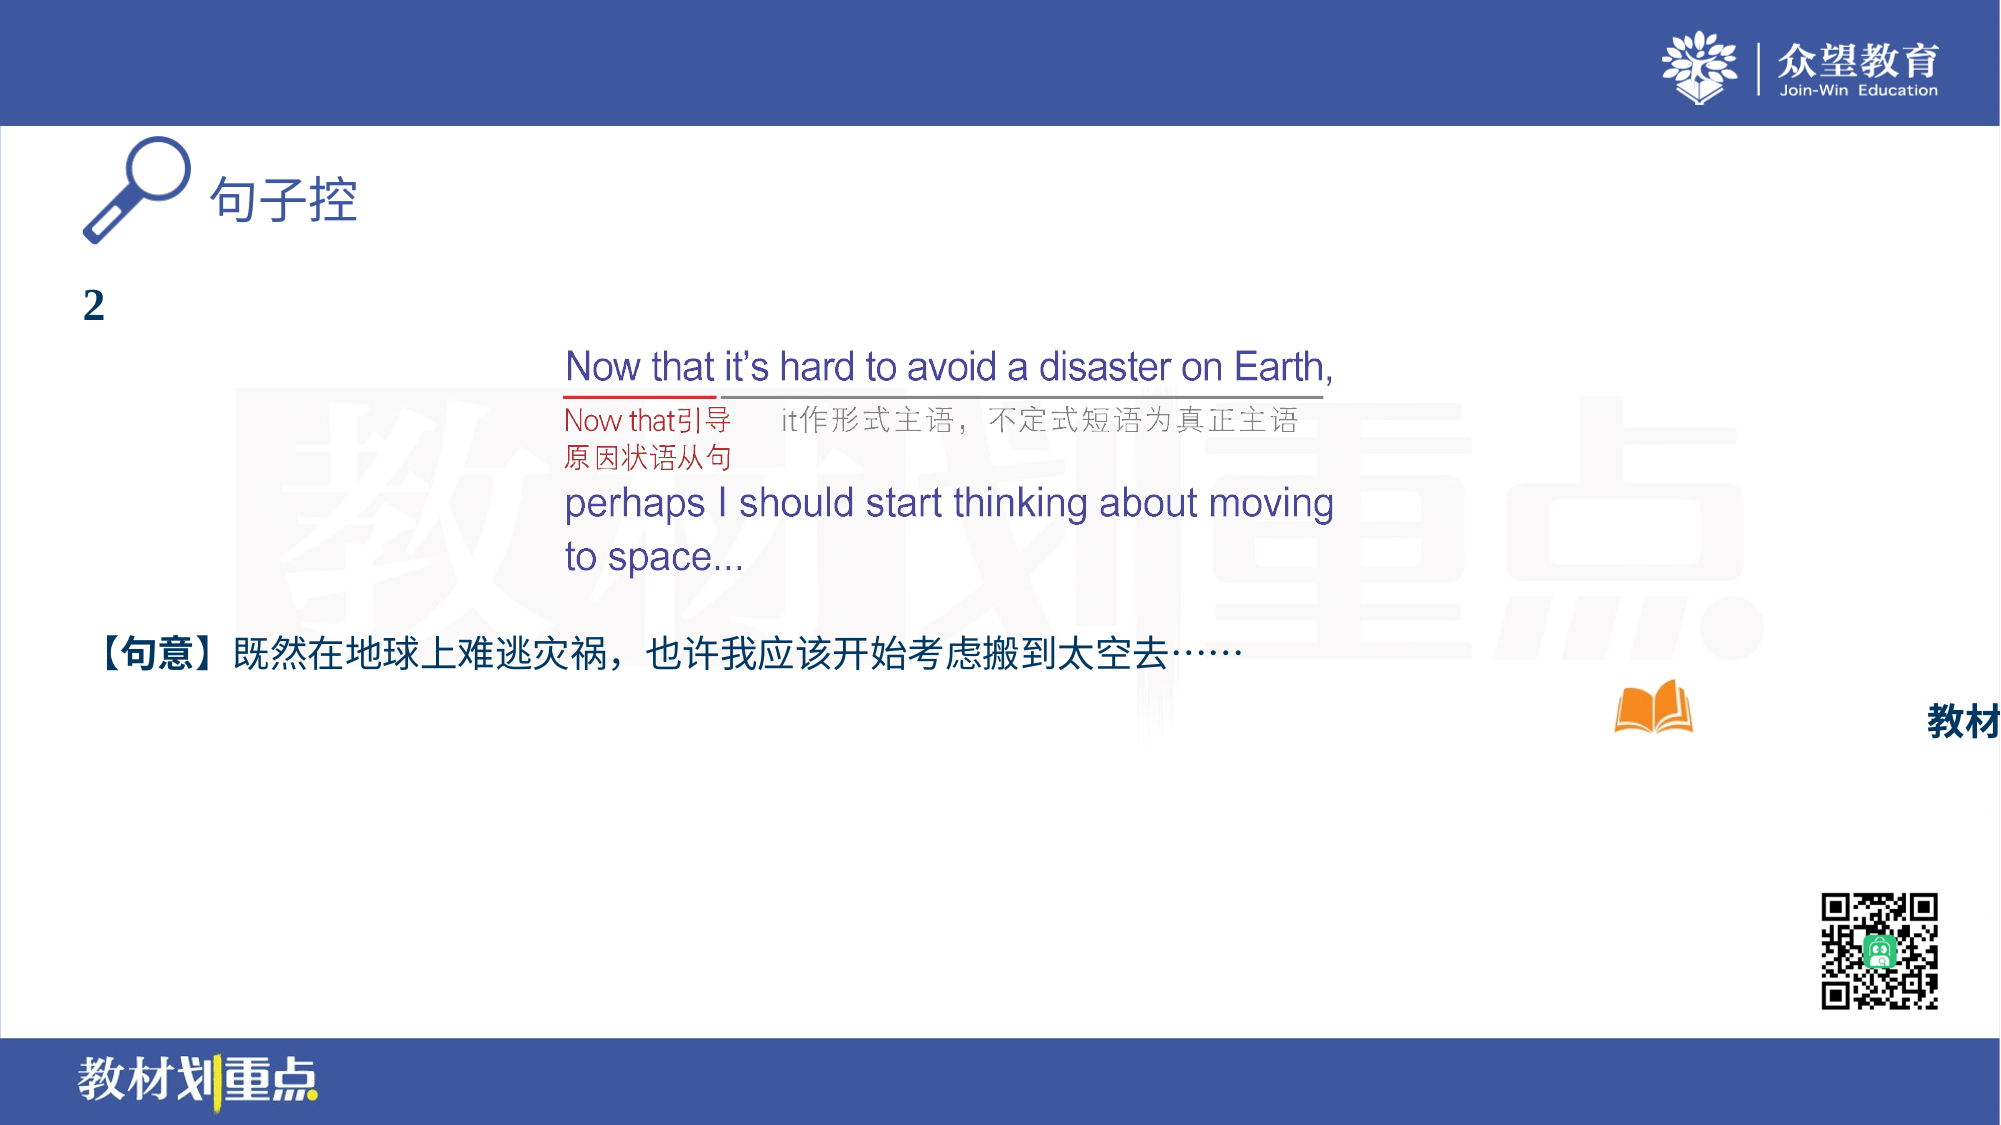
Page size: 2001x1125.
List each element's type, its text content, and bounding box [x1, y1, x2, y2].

text_box 【句意】既然在地球上难逃灾祸，也许我应该开始考虑搬到太空去…… 教材P2 [82, 606, 1817, 737]
text_box 2 [82, 247, 1817, 387]
picture [0, 0, 2000, 1125]
